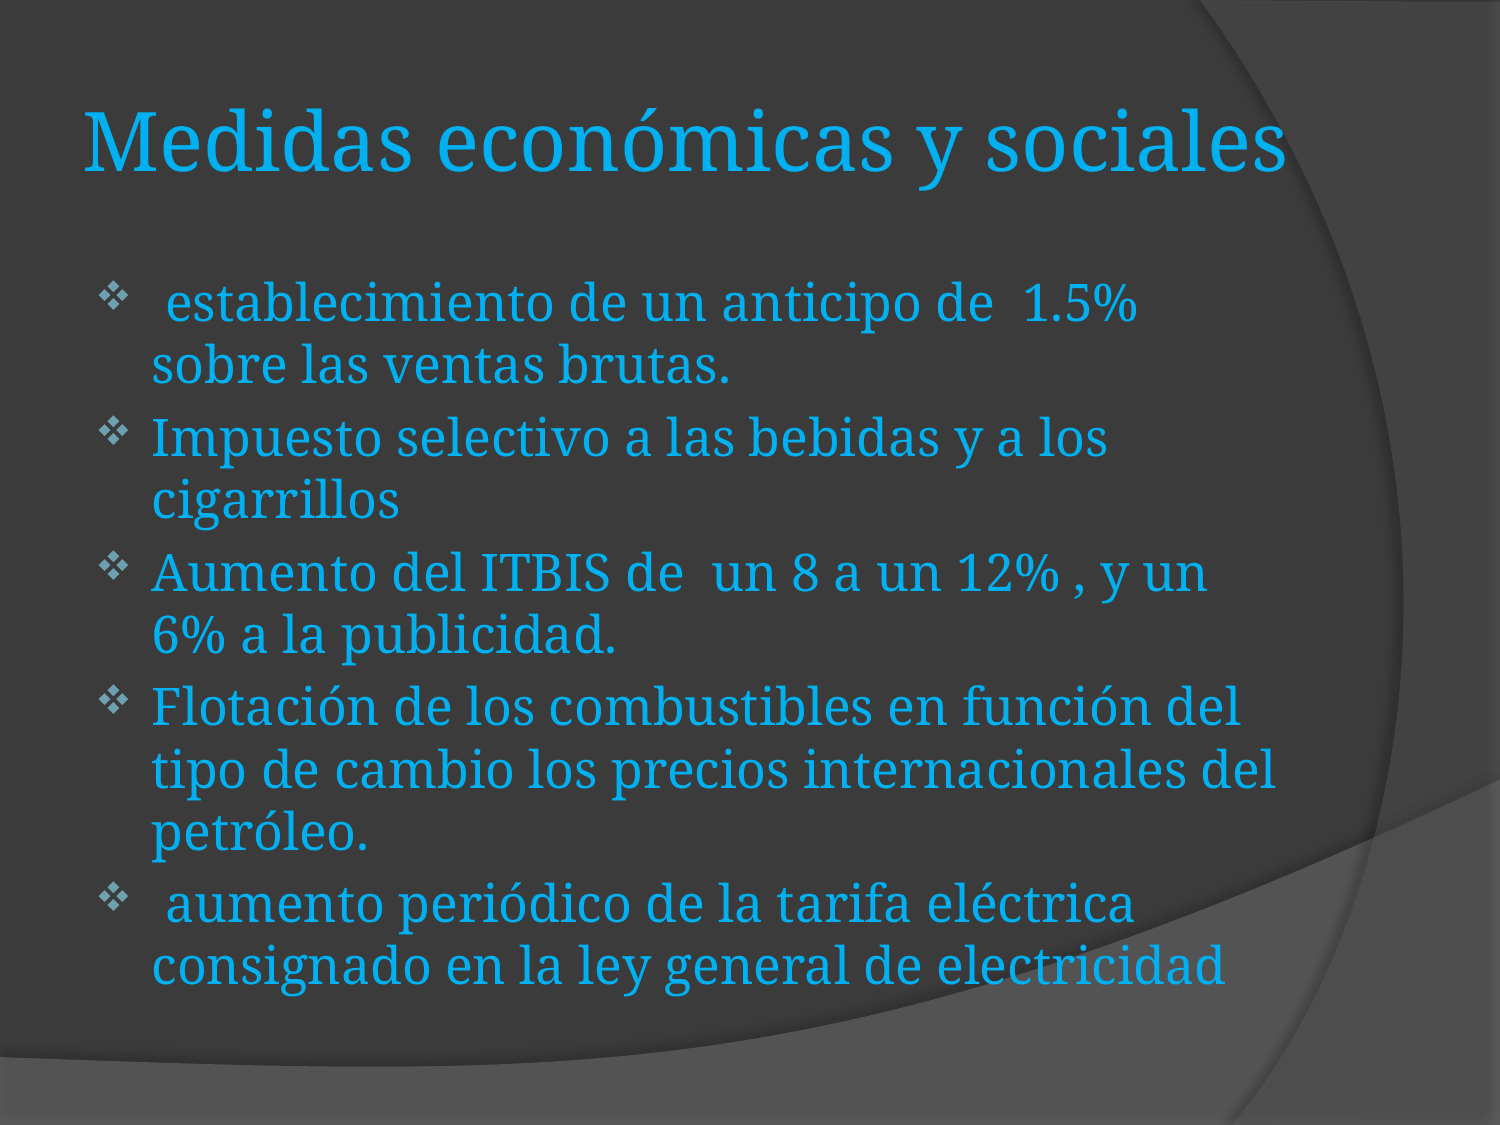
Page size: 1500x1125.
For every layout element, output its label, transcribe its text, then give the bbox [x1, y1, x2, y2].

title Medidas económicas y sociales [75, 45, 1300, 233]
list establecimiento de un anticipo de 1.5% sobre las ventas brutas. Impuesto selectivo a las bebidas y a los cigarrillos Aumento del ITBIS de un 8 a un 12% , y un 6% a la publicidad. Flotación de los combustibles en función del tipo de cambio los precios internacionales del petróleo. aumento periódico de la tarifa eléctrica consignado en la ley general de electricidad [75, 262, 1300, 1005]
